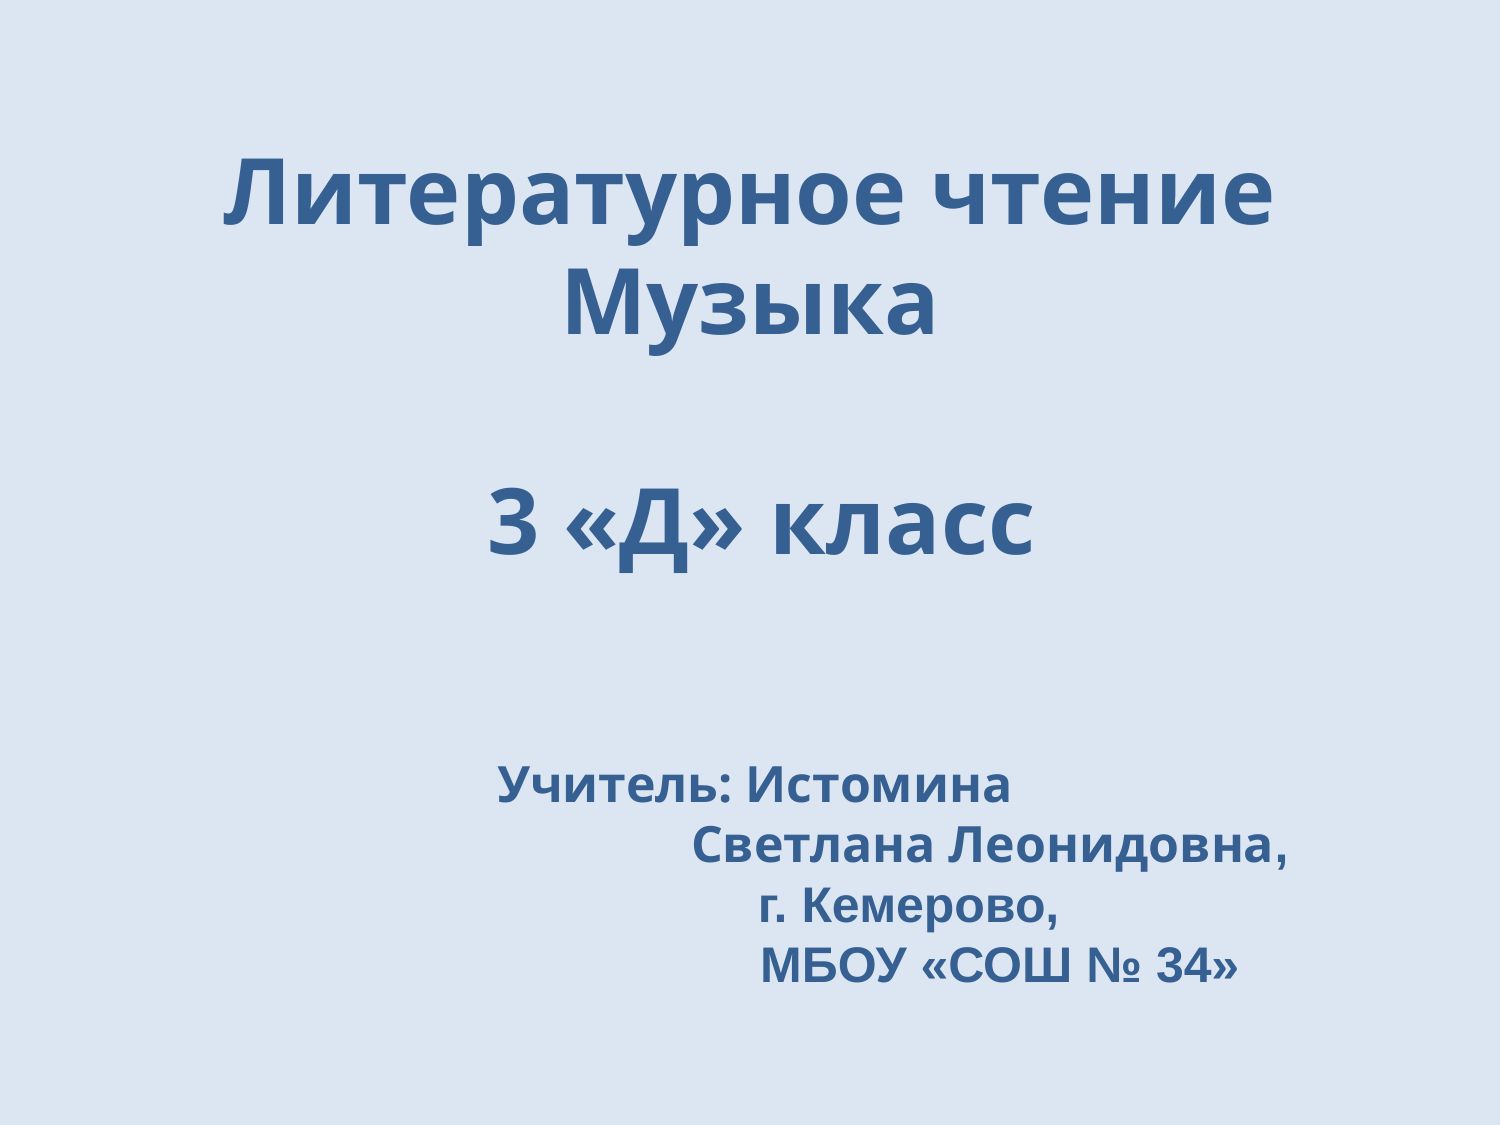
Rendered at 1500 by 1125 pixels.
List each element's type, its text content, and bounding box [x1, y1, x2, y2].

text_box Литературное чтение Музыка 3 «Д» класс Учитель: Истомина Светлана Леонидовна, г. Кемерово, МБОУ «СОШ № 34» [112, 125, 1412, 1000]
